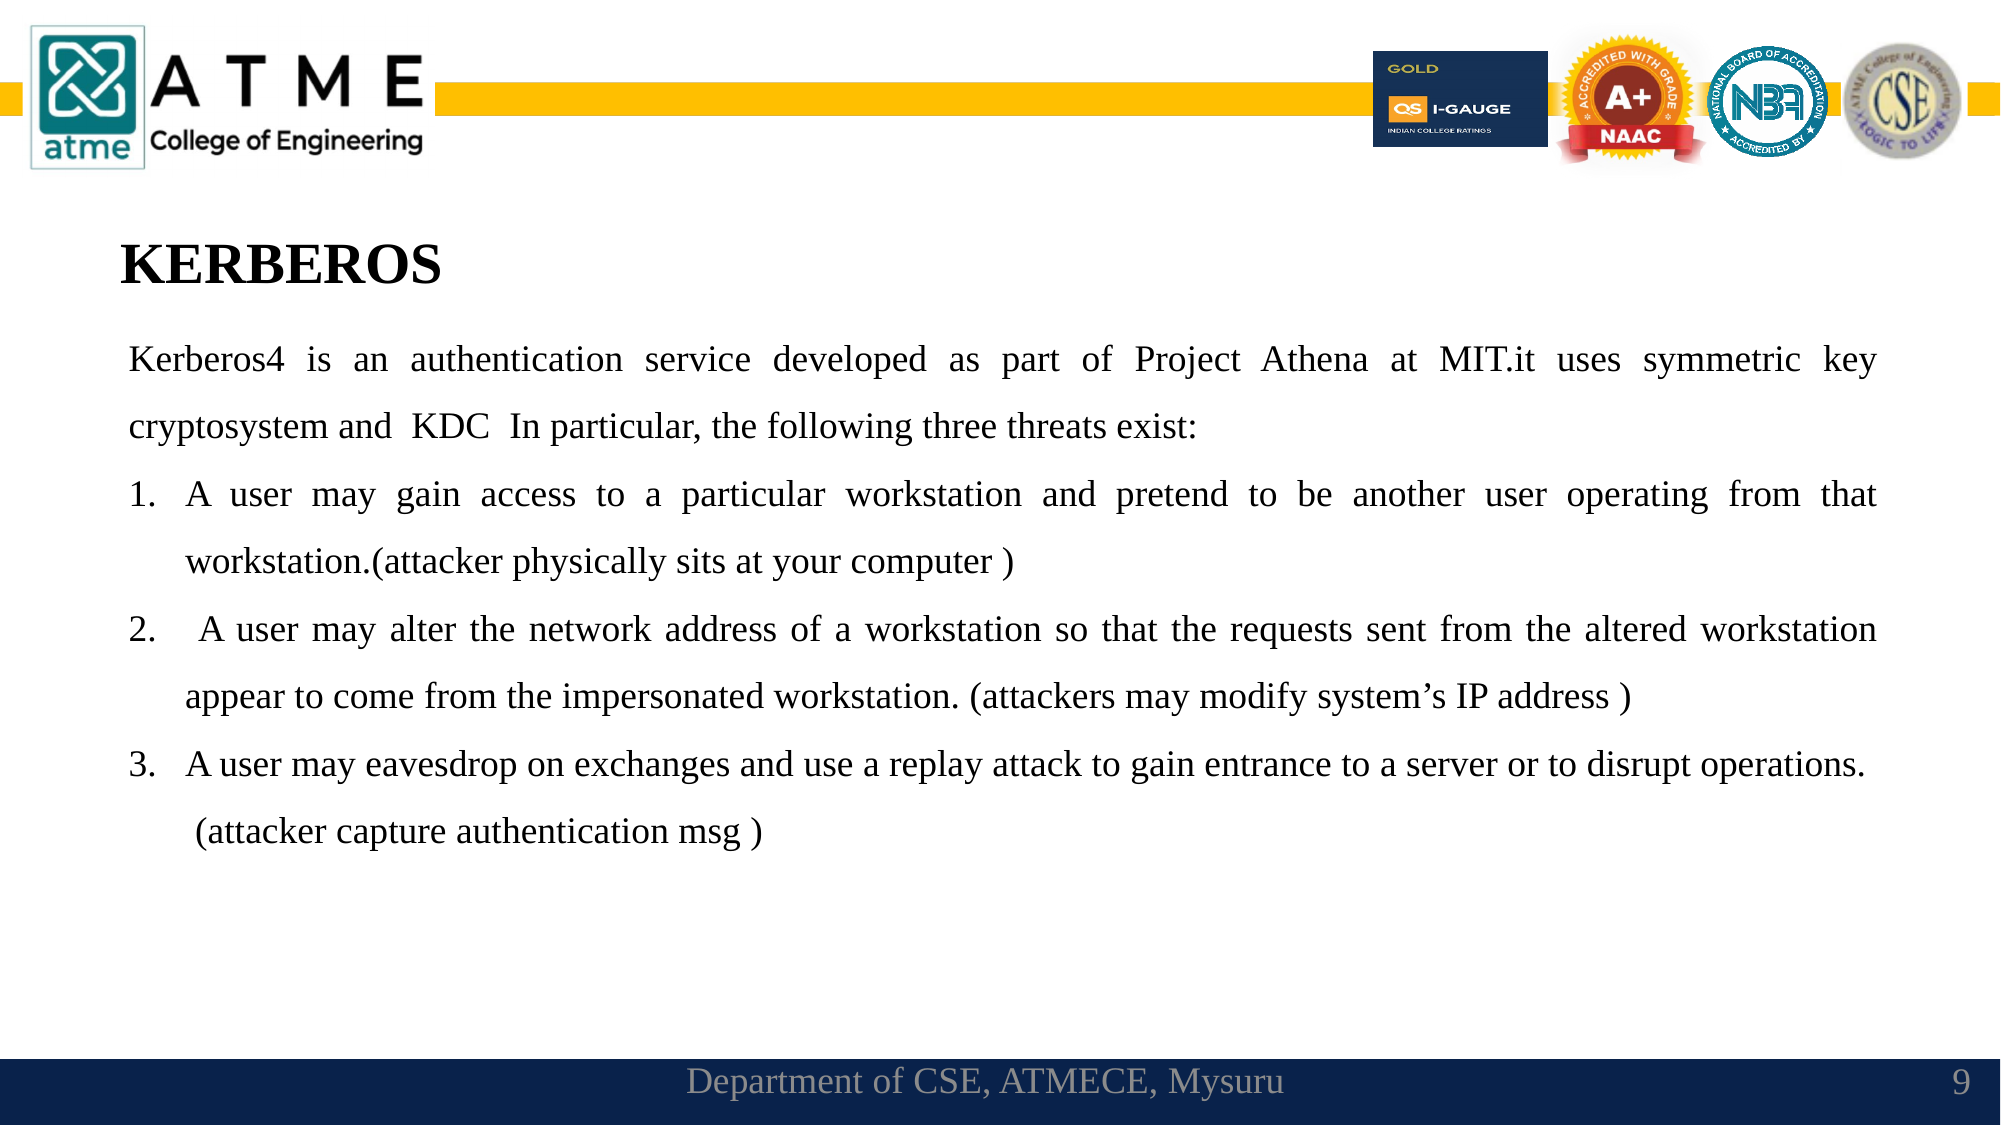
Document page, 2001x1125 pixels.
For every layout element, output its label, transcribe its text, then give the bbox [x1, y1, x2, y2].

slide_number 9 [1511, 1057, 1972, 1103]
text_box Kerberos4 is an authentication service developed as part of Project Athena at MIT.it uses symmetric key cryptosystem and KDC In particular, the following three threats exist: A user may gain access to a particular workstation and pretend to be another user operating from that workstation.(attacker physically sits at your computer ) A user may alter the network address of a workstation so that the requests sent from the altered workstation appear to come from the impersonated workstation. (attackers may modify system’s IP address ) A user may eavesdrop on exchanges and use a replay attack to gain entrance to a server or to disrupt operations. (attacker capture authentication msg ) [113, 303, 1895, 859]
picture [0, 1059, 2001, 1125]
footer Department of CSE, ATMECE, Mysuru [501, 1056, 1470, 1102]
picture [1840, 26, 1968, 176]
picture [1373, 20, 1828, 180]
text_box KERBEROS [105, 218, 1492, 303]
picture [22, 15, 435, 178]
